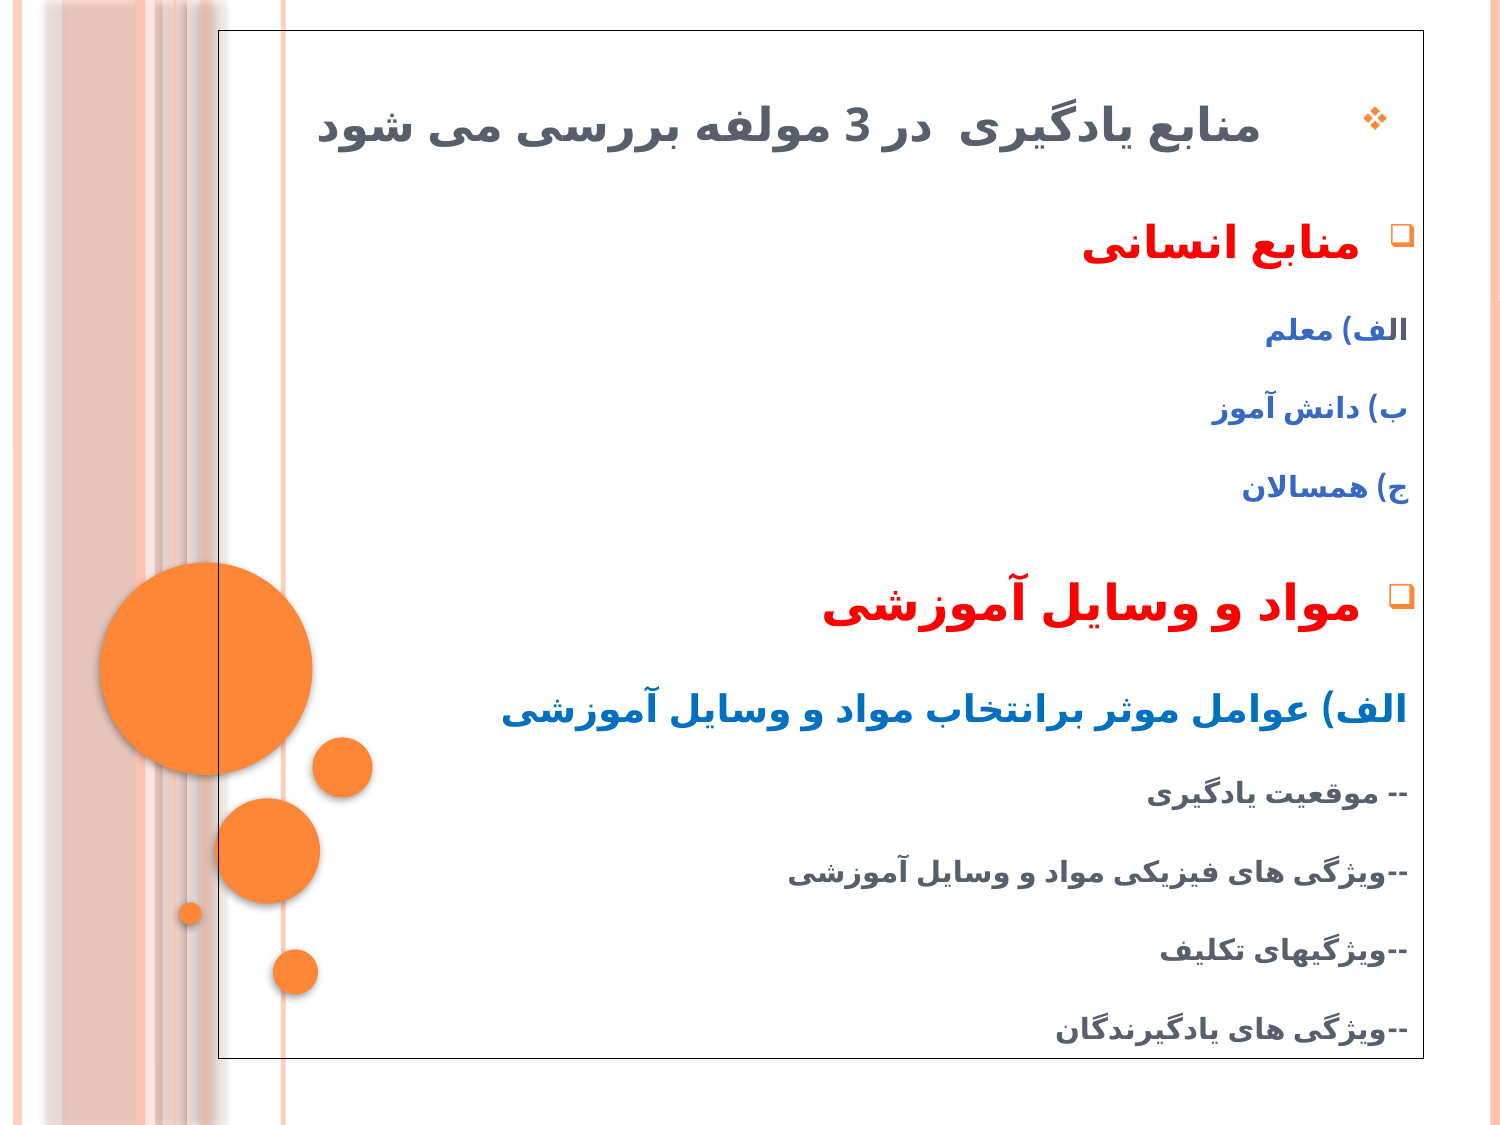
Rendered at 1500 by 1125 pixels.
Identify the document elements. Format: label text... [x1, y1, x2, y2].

subtitle منابع یادگیری در 3 مولفه بررسی می شود منابع انسانی الف) معلم ب) دانش آموز ج) همسالان مواد و وسایل آموزشی الف) عوامل موثر برانتخاب مواد و وسایل آموزشی -- موقعیت یادگیری --ویژگی های فیزیکی مواد و وسایل آموزشی --ویژگیهای تکلیف --ویژگی های یادگیرندگان [218, 30, 1424, 1059]
